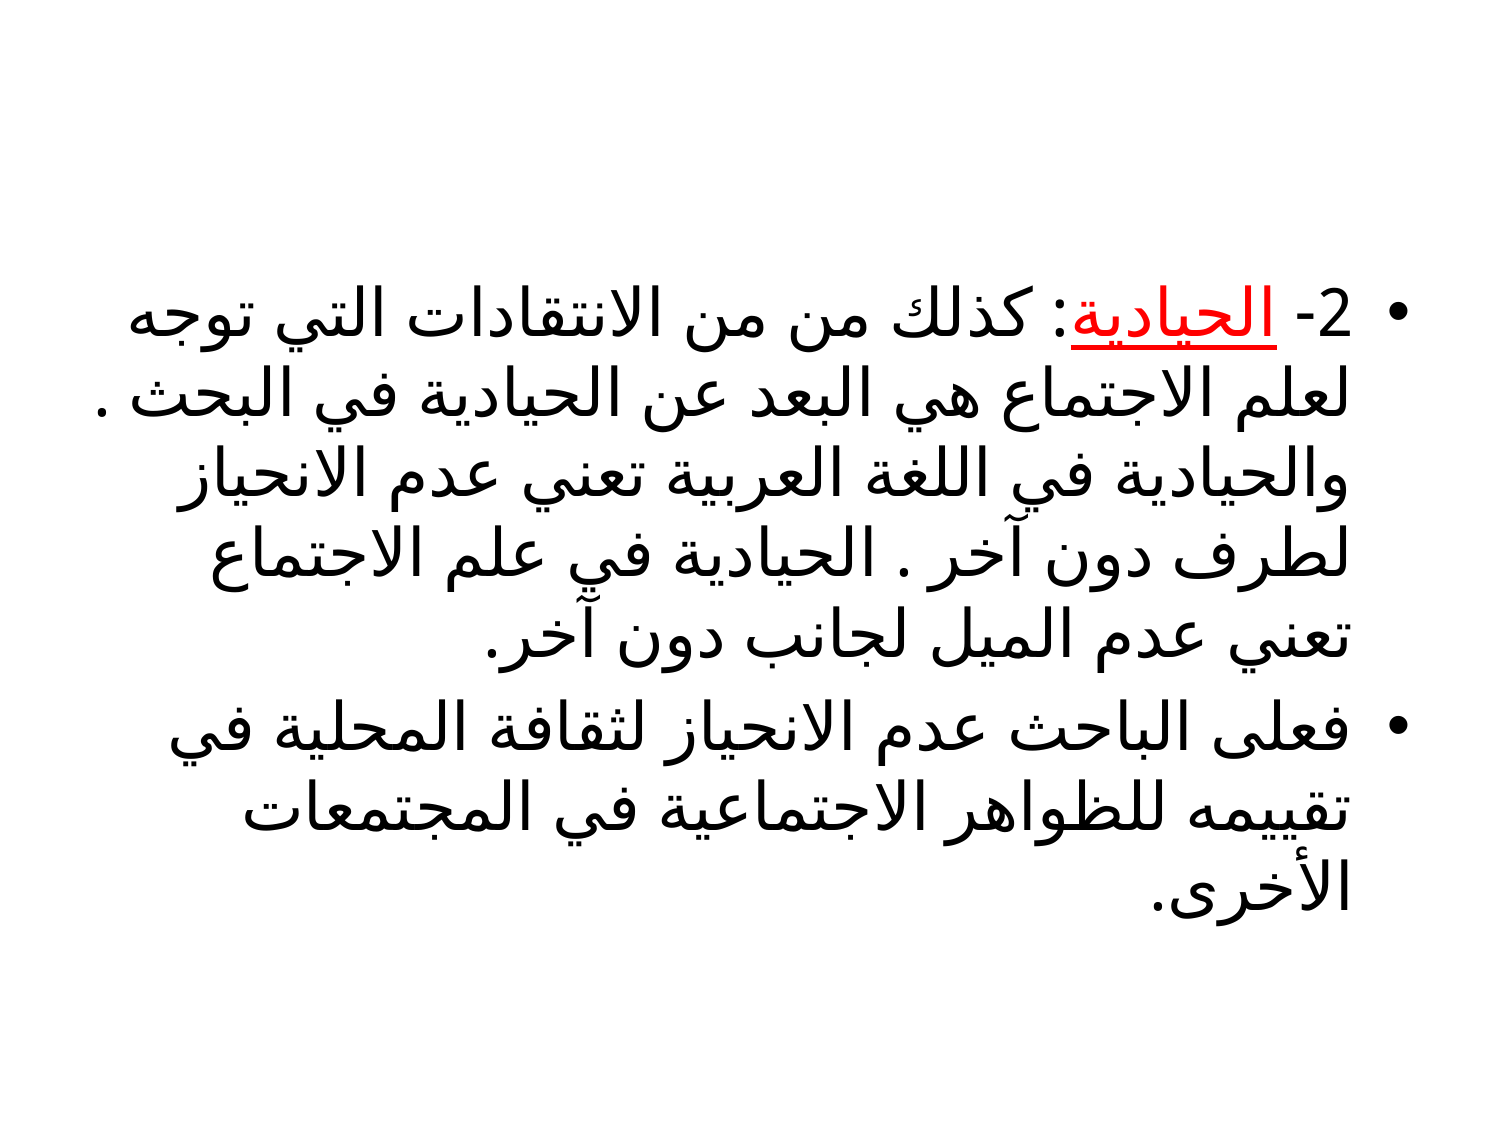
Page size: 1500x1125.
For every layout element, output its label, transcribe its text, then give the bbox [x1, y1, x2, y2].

list 2- الحيادية: كذلك من من الانتقادات التي توجه لعلم الاجتماع هي البعد عن الحيادية في البحث . والحيادية في اللغة العربية تعني عدم الانحياز لطرف دون آخر . الحيادية في علم الاجتماع تعني عدم الميل لجانب دون آخر. فعلى الباحث عدم الانحياز لثقافة المحلية في تقييمه للظواهر الاجتماعية في المجتمعات الأخرى. [75, 262, 1425, 1005]
